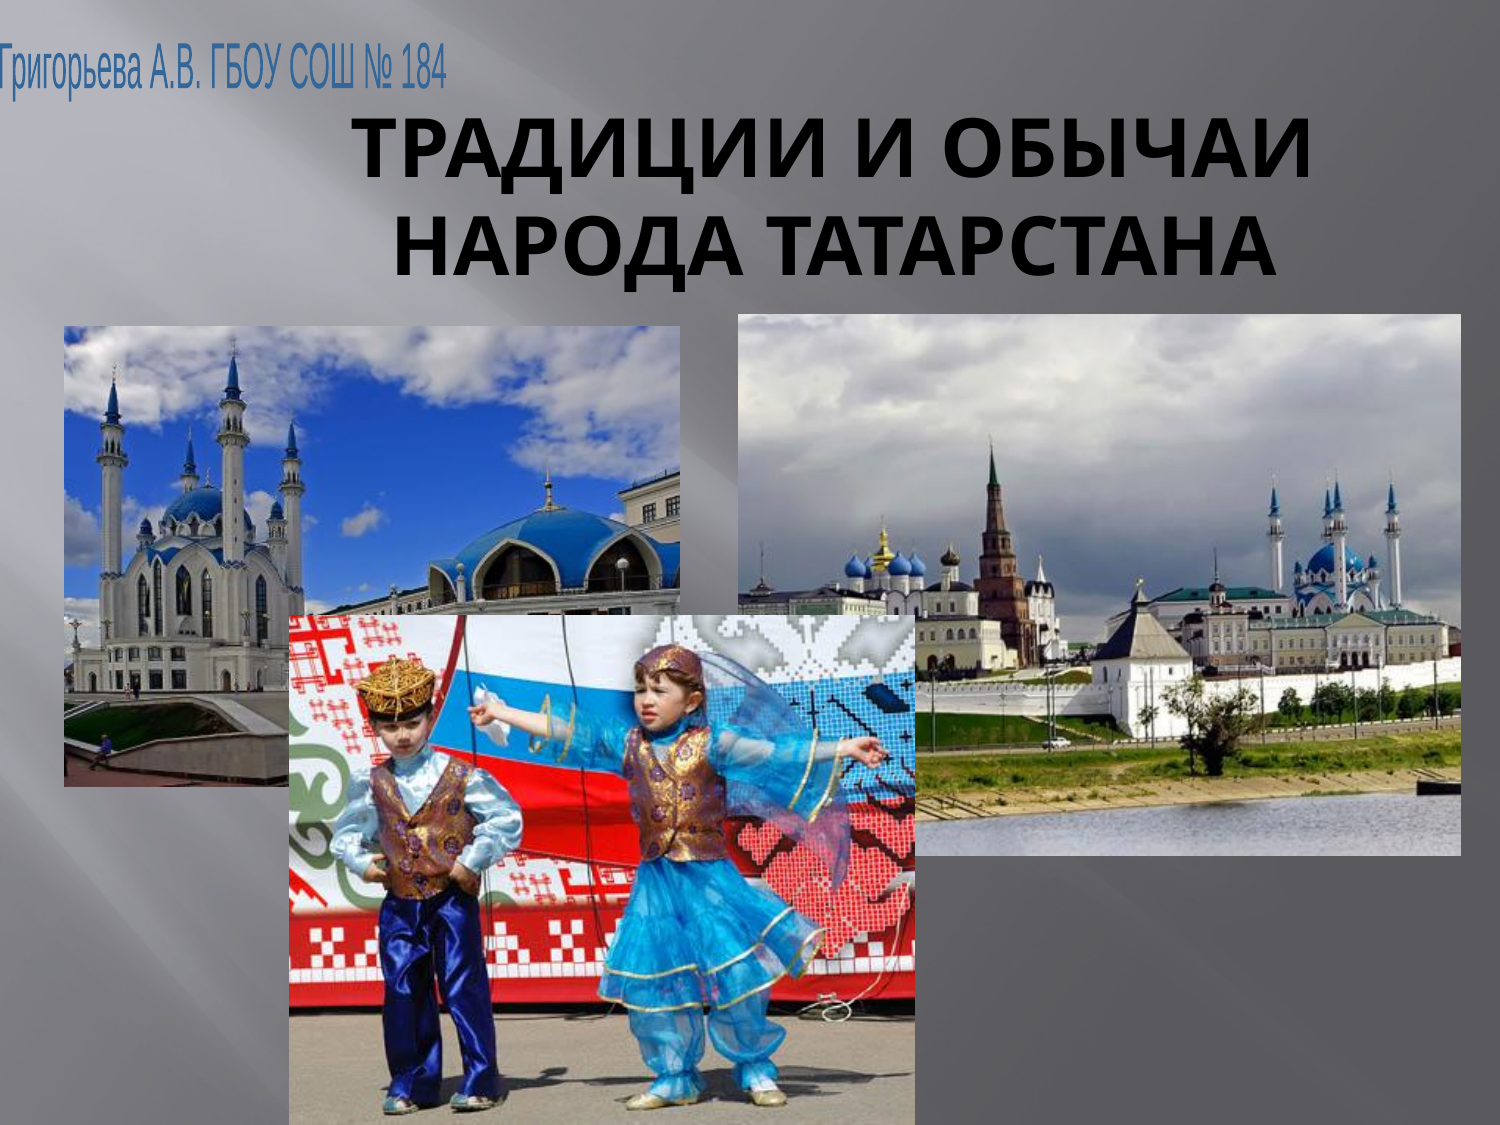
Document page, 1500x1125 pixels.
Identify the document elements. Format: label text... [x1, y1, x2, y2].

title Традиции и обычаи народа Татарстана [219, 94, 1449, 292]
picture [64, 314, 1461, 1125]
